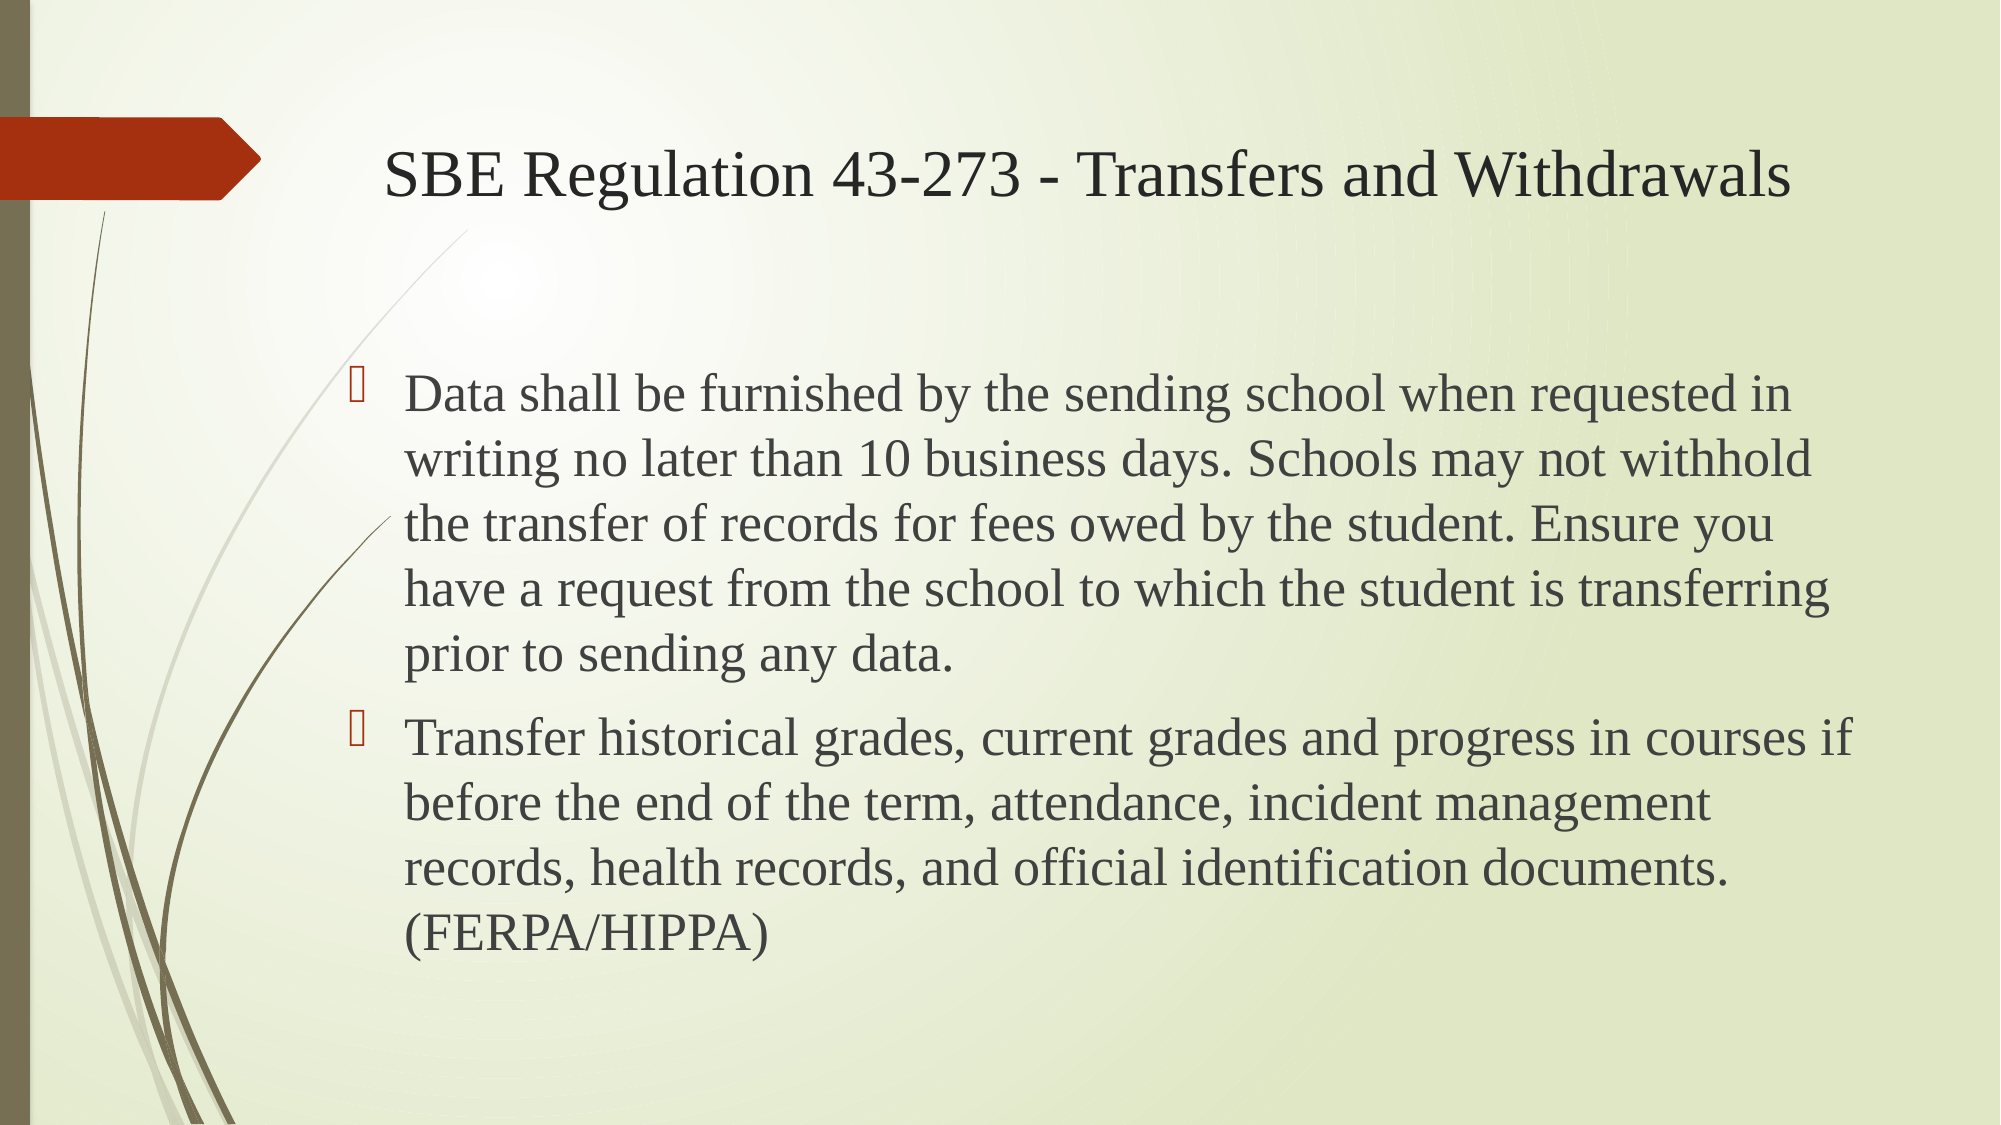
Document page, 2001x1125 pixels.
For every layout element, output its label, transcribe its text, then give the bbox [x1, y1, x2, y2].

title SBE Regulation 43-273 - Transfers and Withdrawals [368, 122, 1831, 333]
list Data shall be furnished by the sending school when requested in writing no later than 10 business days. Schools may not withhold the transfer of records for fees owed by the student. Ensure you have a request from the school to which the student is transferring prior to sending any data. Transfer historical grades, current grades and progress in courses if before the end of the term, attendance, incident management records, health records, and official identification documents. (FERPA/HIPPA) [333, 350, 1888, 970]
